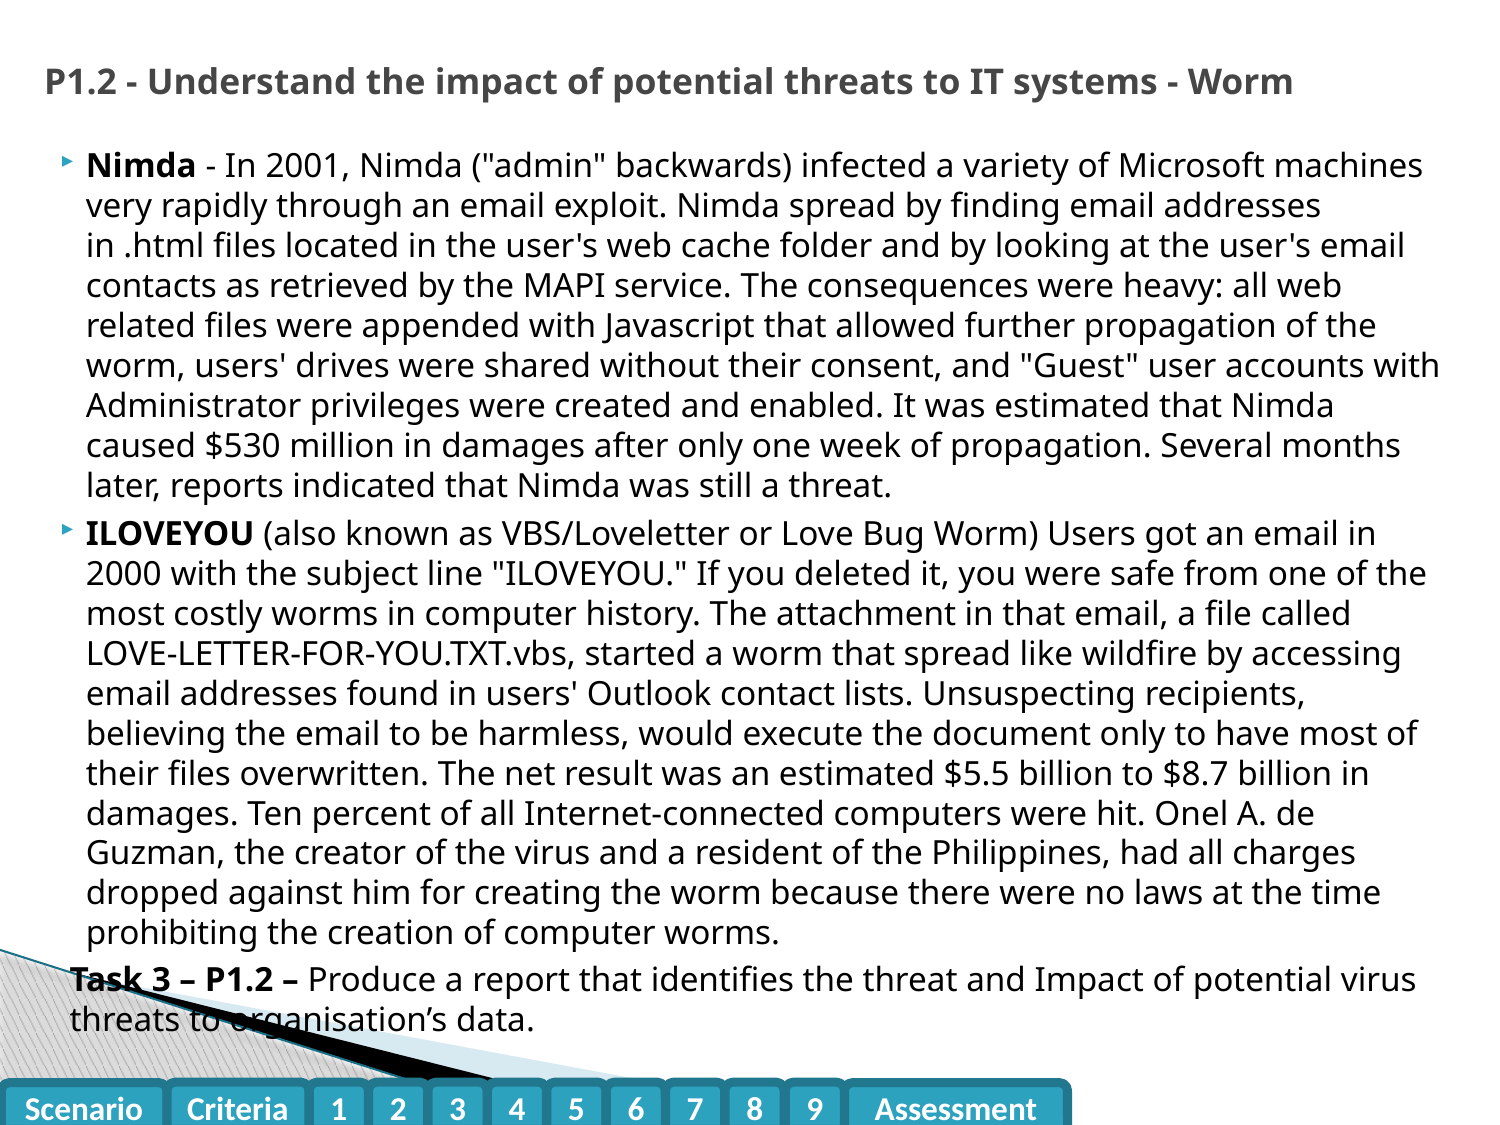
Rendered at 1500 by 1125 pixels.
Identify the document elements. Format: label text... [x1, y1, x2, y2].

title P1.2 - Understand the impact of potential threats to IT systems - Worm [29, 35, 1471, 126]
list Nimda - In 2001, Nimda ("admin" backwards) infected a variety of Microsoft machines very rapidly through an email exploit. Nimda spread by finding email addresses in .html files located in the user's web cache folder and by looking at the user's email contacts as retrieved by the MAPI service. The consequences were heavy: all web related files were appended with Javascript that allowed further propagation of the worm, users' drives were shared without their consent, and "Guest" user accounts with Administrator privileges were created and enabled. It was estimated that Nimda caused $530 million in damages after only one week of propagation. Several months later, reports indicated that Nimda was still a threat. ILOVEYOU (also known as VBS/Loveletter or Love Bug Worm) Users got an email in 2000 with the subject line "ILOVEYOU." If you deleted it, you were safe from one of the most costly worms in computer history. The attachment in that email, a file called LOVE-LETTER-FOR-YOU.TXT.vbs, started a worm that spread like wildfire by accessing email addresses found in users' Outlook contact lists. Unsuspecting recipients, believing the email to be harmless, would execute the document only to have most of their files overwritten. The net result was an estimated $5.5 billion to $8.7 billion in damages. Ten percent of all Internet-connected computers were hit. Onel A. de Guzman, the creator of the virus and a resident of the Philippines, had all charges dropped against him for creating the worm because there were no laws at the time prohibiting the creation of computer worms. Task 3 – P1.2 – Produce a report that identifies the threat and Impact of potential virus threats to organisation’s data. [41, 137, 1459, 1047]
